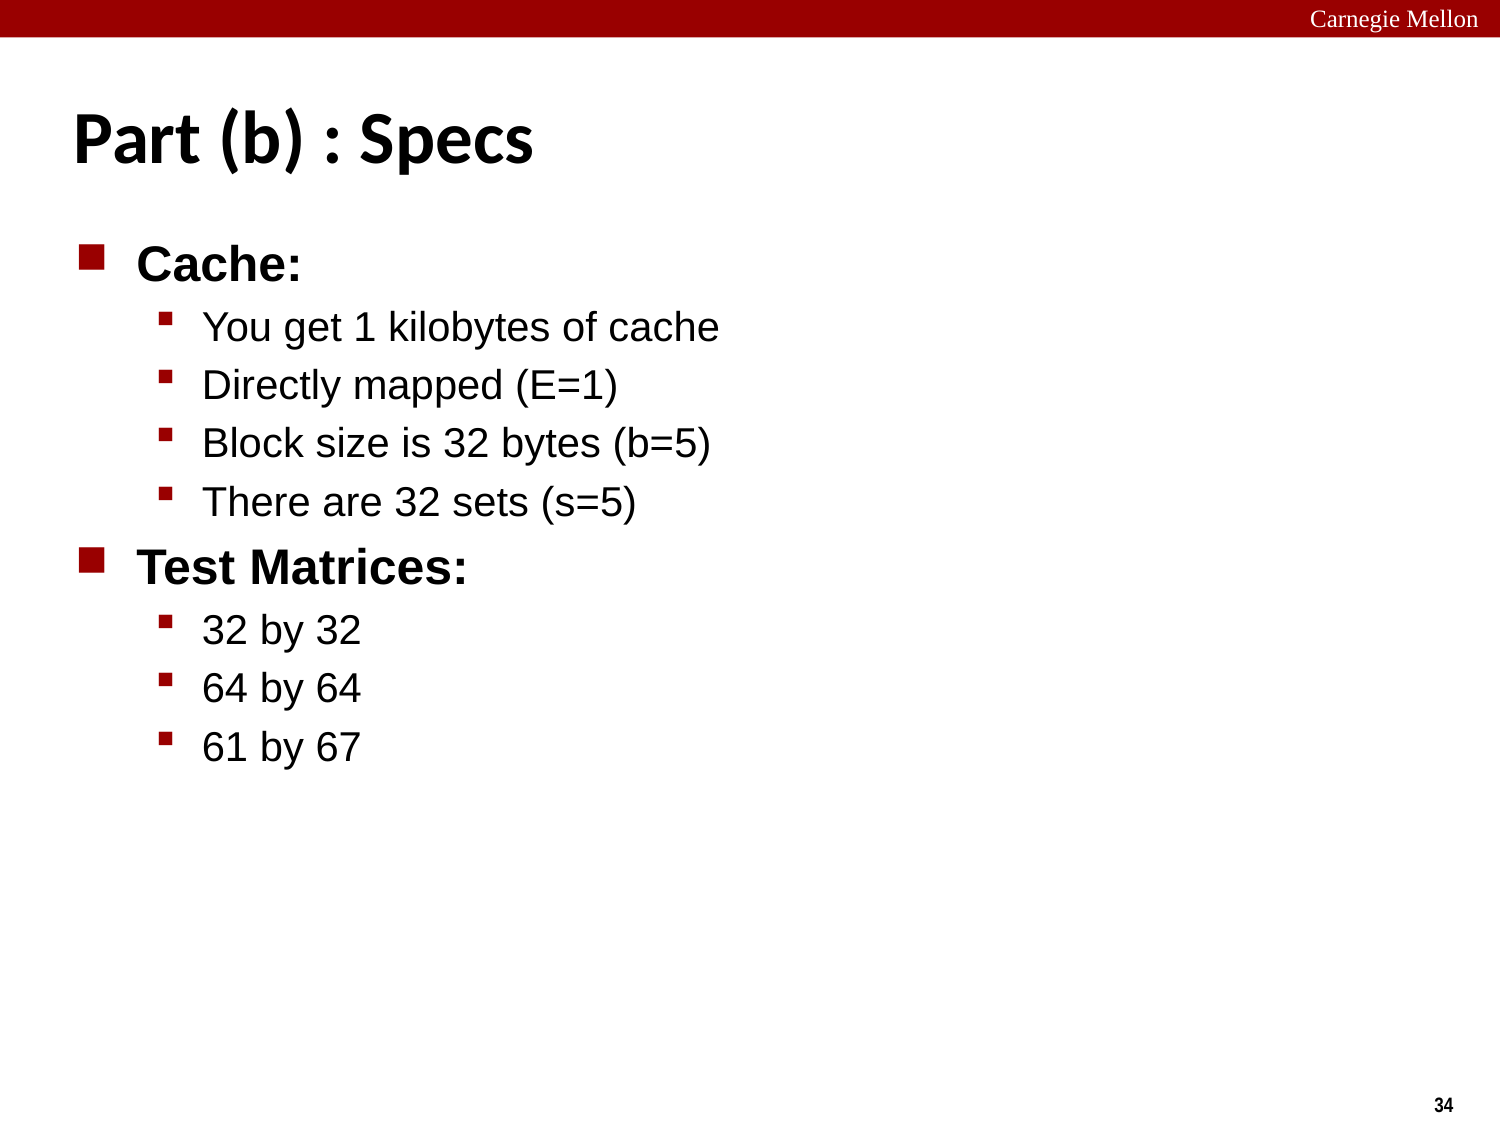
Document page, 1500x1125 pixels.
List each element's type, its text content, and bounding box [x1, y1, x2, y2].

title Part (b) : Specs [58, 32, 1305, 236]
list Cache: You get 1 kilobytes of cache Directly mapped (E=1) Block size is 32 bytes (b=5) There are 32 sets (s=5) Test Matrices: 32 by 32 64 by 64 61 by 67 [64, 223, 1361, 1040]
